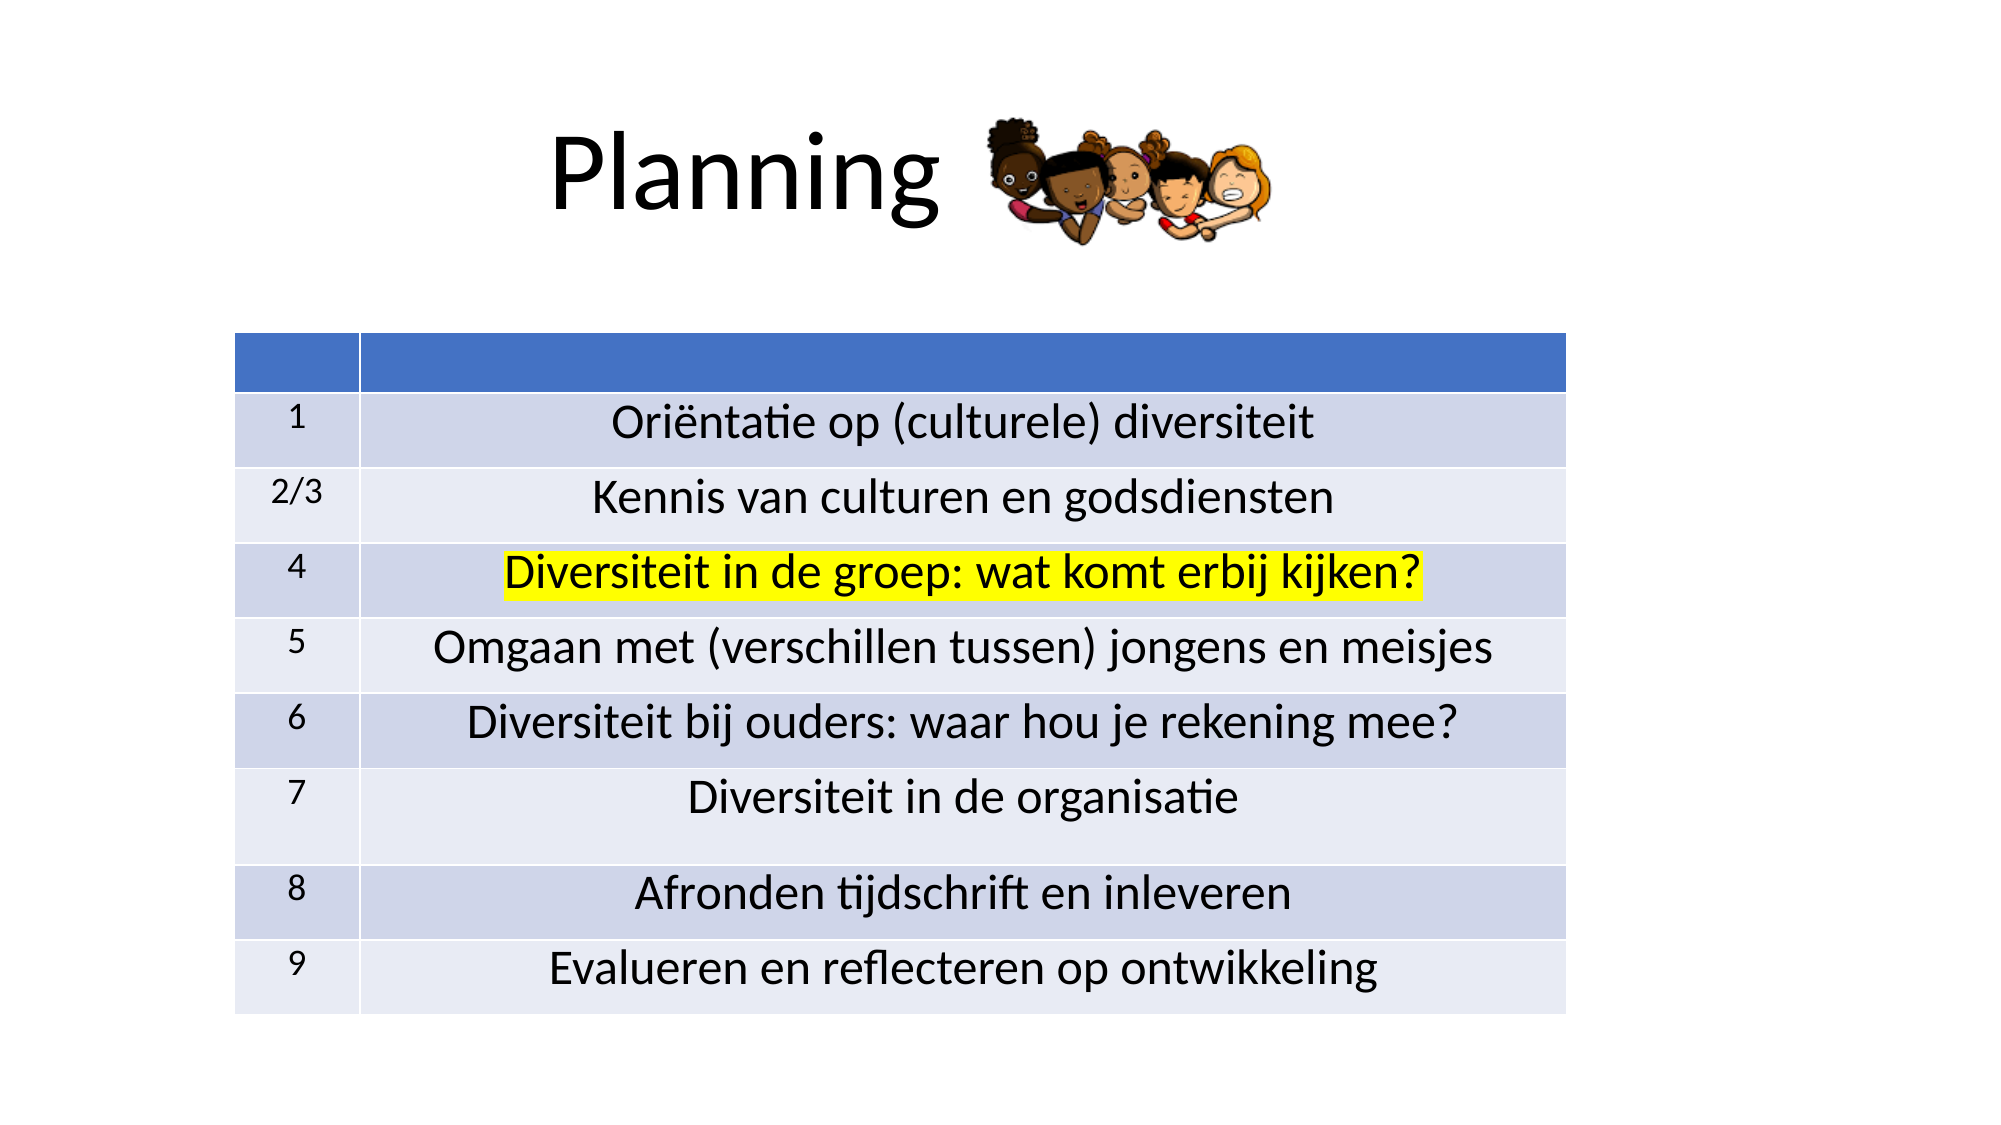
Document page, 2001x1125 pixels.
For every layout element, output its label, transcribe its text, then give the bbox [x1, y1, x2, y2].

table_cell 1 [235, 394, 359, 467]
table_cell Kennis van culturen en godsdiensten [361, 469, 1566, 542]
table_cell 8 [235, 866, 359, 939]
picture [958, 0, 1280, 358]
table_cell Diversiteit in de organisatie [361, 769, 1566, 864]
table_cell Evalueren en reflecteren op ontwikkeling [361, 941, 1566, 1014]
table_header [235, 333, 359, 392]
table_cell 5 [235, 619, 359, 692]
table_cell Diversiteit bij ouders: waar hou je rekening mee? [361, 694, 1566, 768]
table_cell Oriëntatie op (culturele) diversiteit [361, 394, 1566, 467]
table_cell Afronden tijdschrift en inleveren [361, 866, 1566, 939]
table_cell 4 [235, 544, 359, 617]
table_cell 7 [235, 769, 359, 864]
table_cell 9 [235, 941, 359, 1014]
table_cell 2/3 [235, 469, 359, 542]
table_cell Omgaan met (verschillen tussen) jongens en meisjes [361, 619, 1566, 692]
text_box Planning [533, 89, 957, 240]
table_cell 6 [235, 694, 359, 768]
table_cell Diversiteit in de groep: wat komt erbij kijken? [361, 544, 1566, 617]
table_header [361, 333, 1566, 392]
